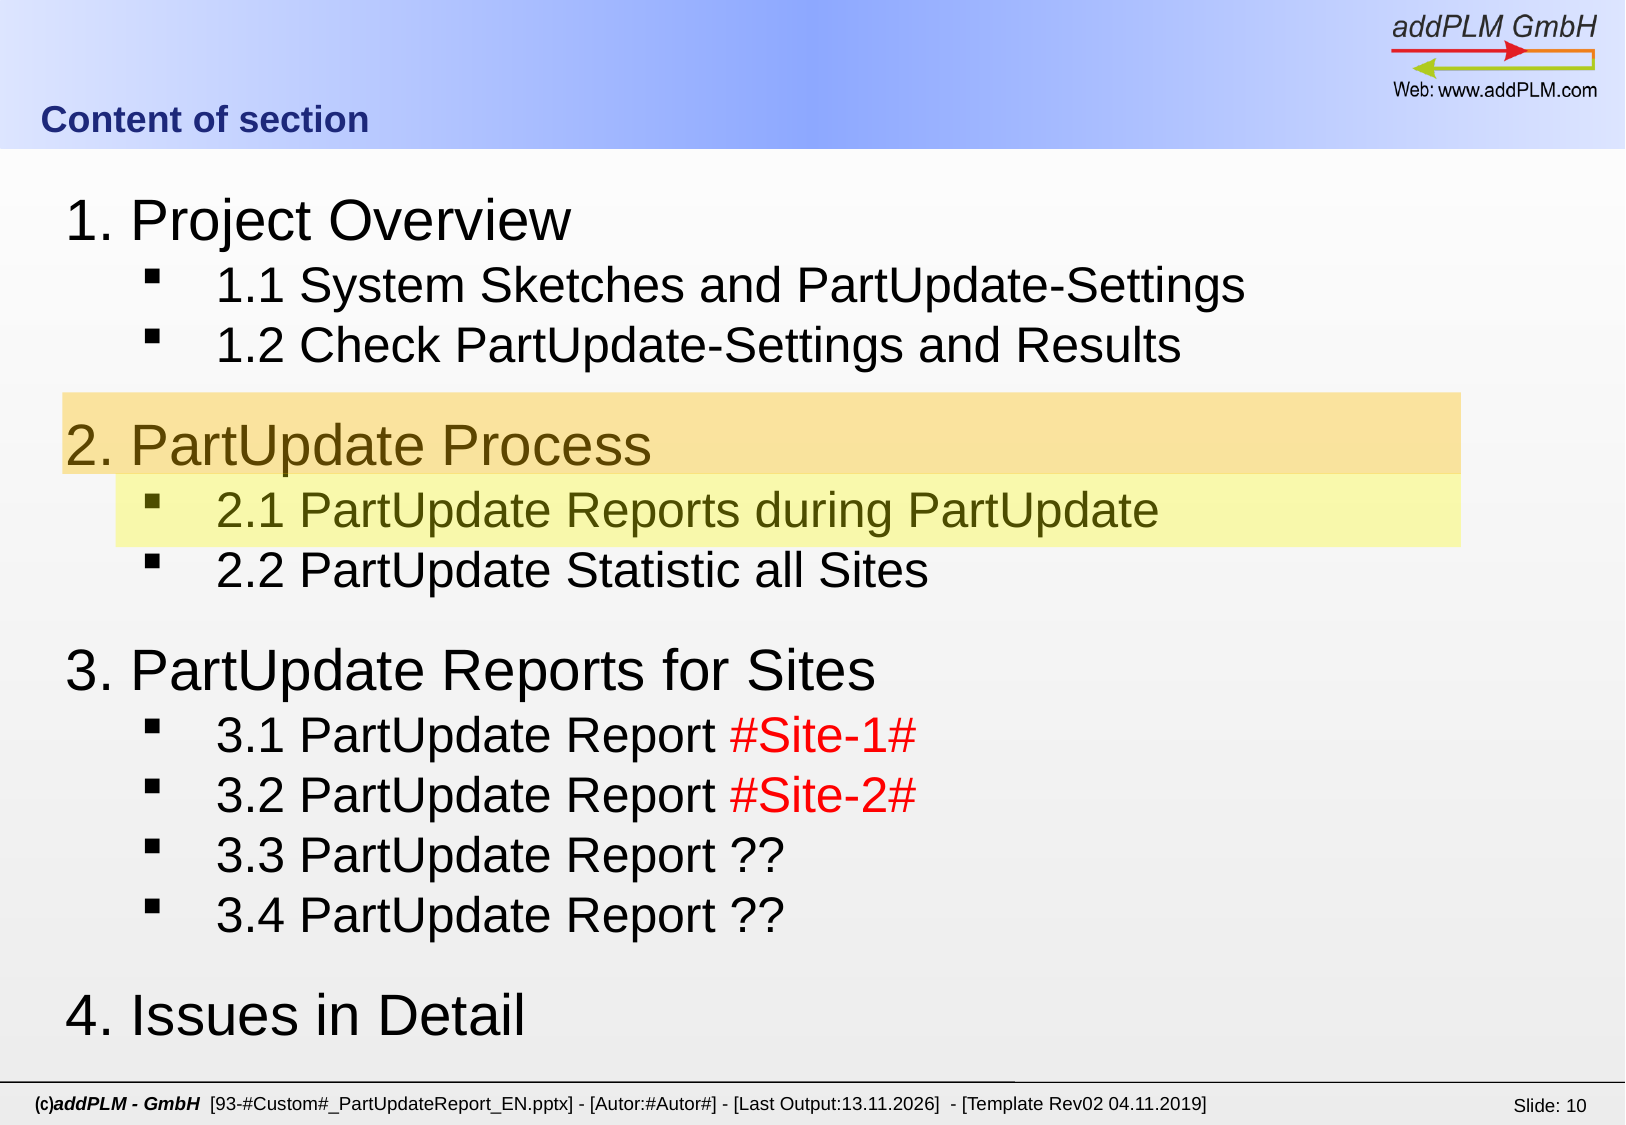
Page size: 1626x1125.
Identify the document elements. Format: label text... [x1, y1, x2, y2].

text_box [115, 474, 1461, 548]
text_box [62, 392, 1461, 474]
title Content of section [40, 67, 1582, 131]
picture [1391, 14, 1597, 97]
